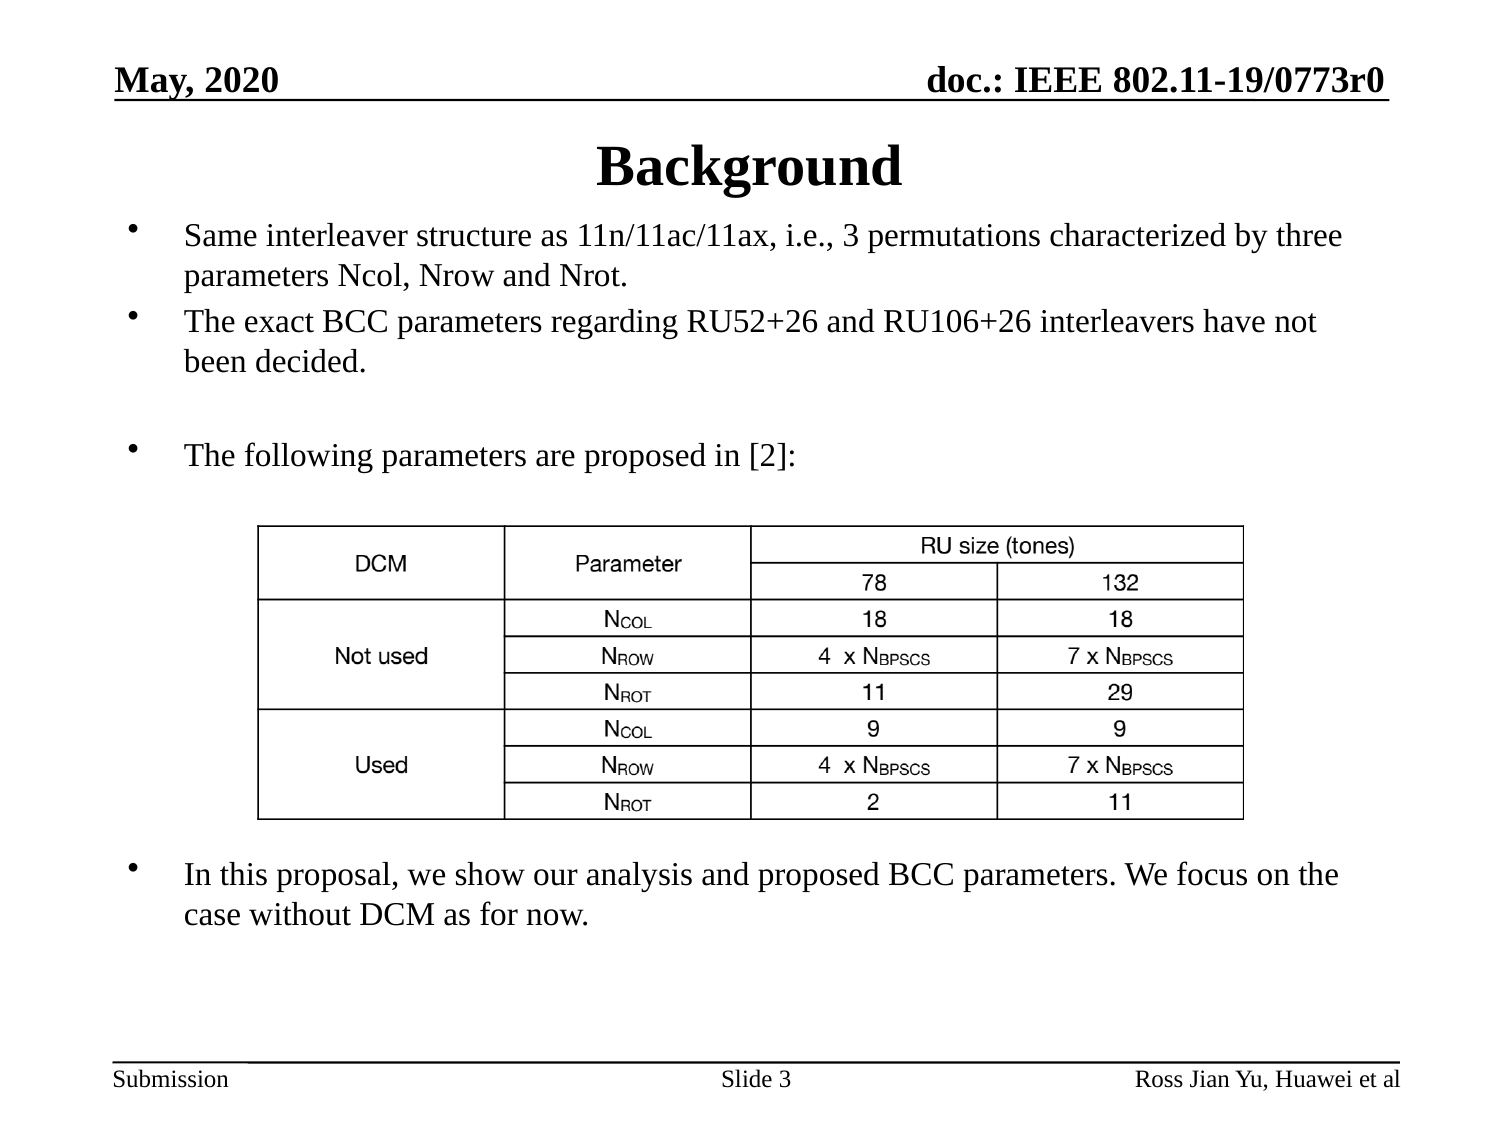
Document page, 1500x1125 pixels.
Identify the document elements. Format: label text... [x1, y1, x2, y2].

list Same interleaver structure as 11n/11ac/11ax, i.e., 3 permutations characterized by three parameters Ncol, Nrow and Nrot. The exact BCC parameters regarding RU52+26 and RU106+26 interleavers have not been decided. The following parameters are proposed in [2]: In this proposal, we show our analysis and proposed BCC parameters. We focus on the case without DCM as for now. [112, 205, 1388, 944]
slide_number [114, 54, 281, 101]
picture [255, 524, 1245, 820]
footer Ross Jian Yu, Huawei et al [1131, 1061, 1402, 1093]
slide_number Slide 3 [712, 1061, 800, 1093]
title Background [112, 112, 1388, 205]
